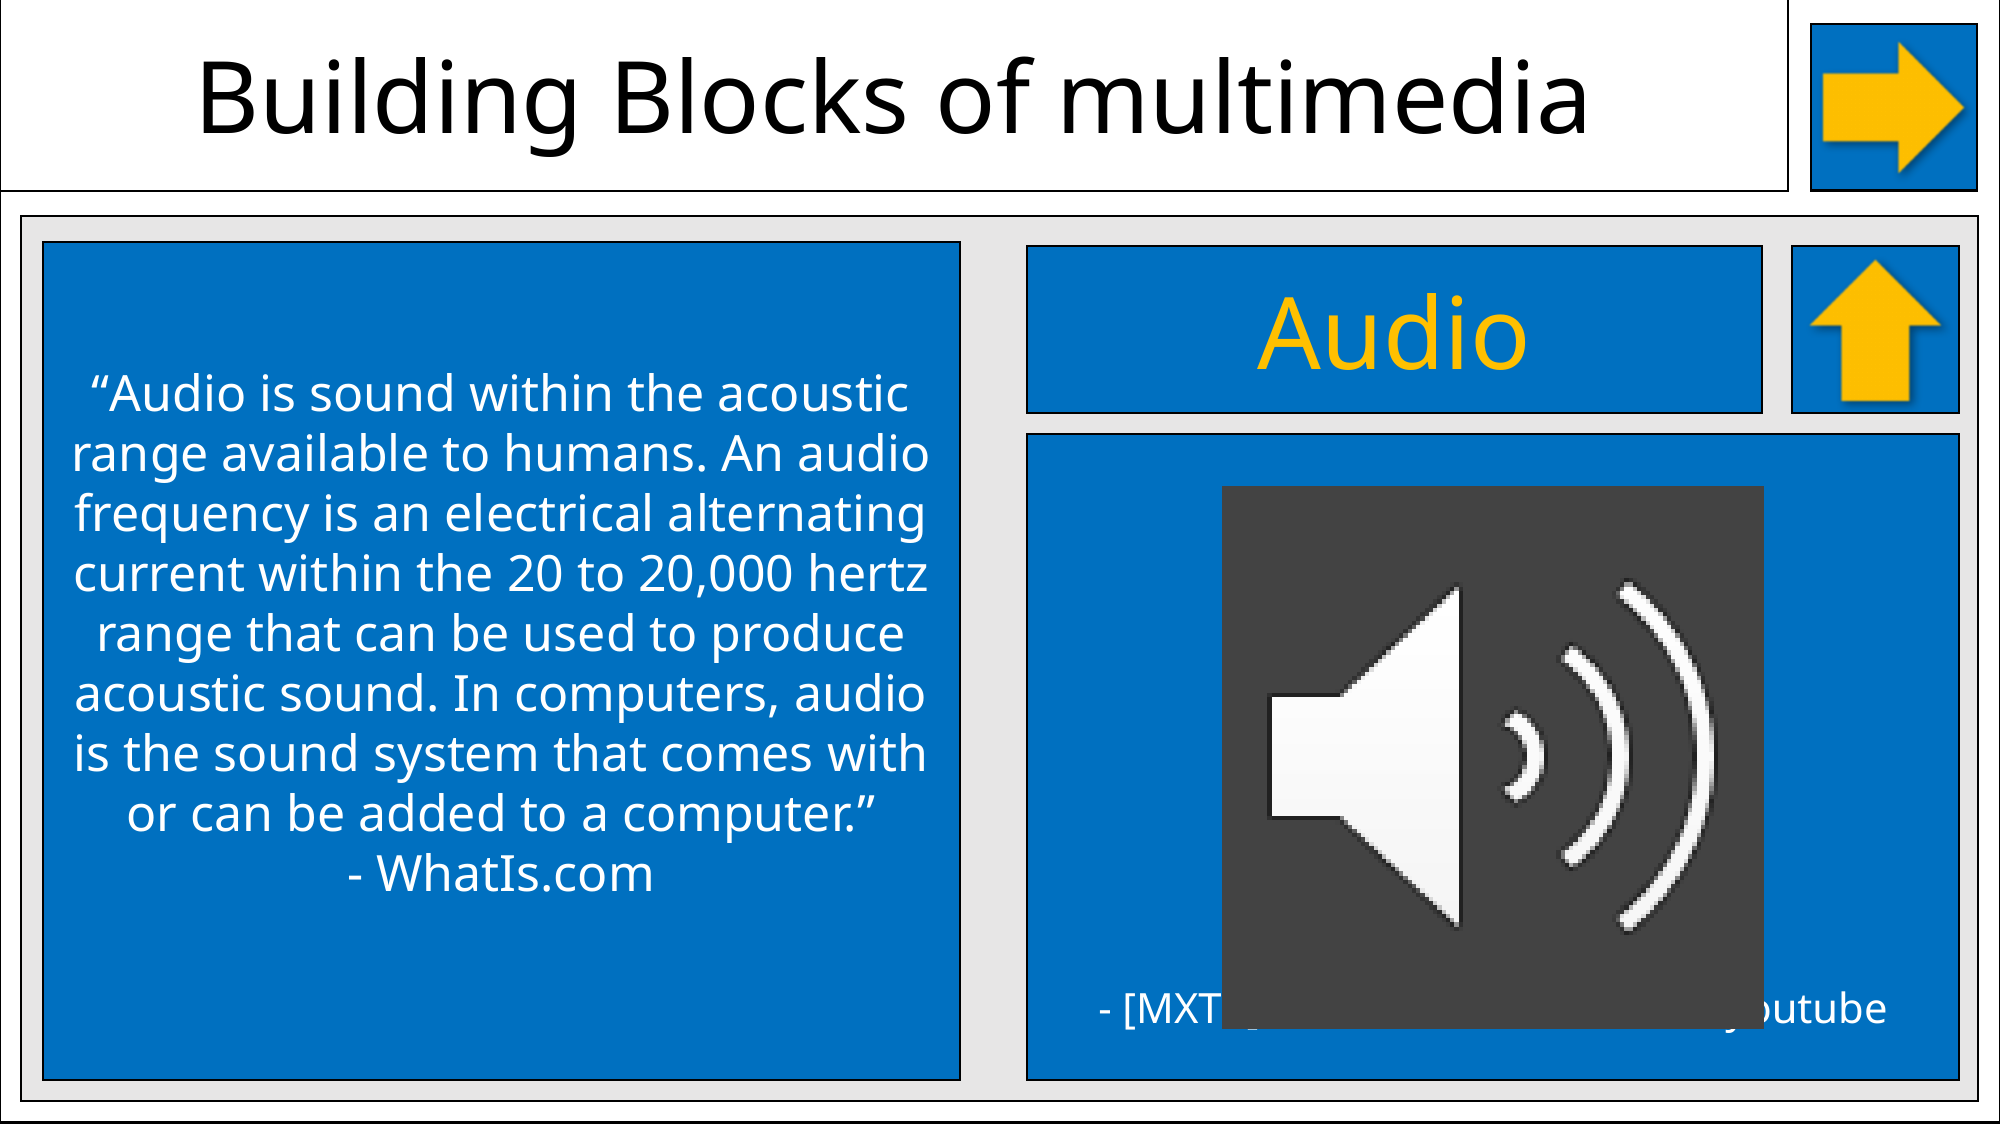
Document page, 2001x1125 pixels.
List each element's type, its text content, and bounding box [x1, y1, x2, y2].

text_box [0, 0, 2000, 1124]
picture [1220, 484, 1766, 1030]
text_box [1822, 40, 1963, 173]
text_box [1810, 23, 1978, 192]
text_box [20, 215, 1979, 1102]
text_box “Audio is sound within the acoustic range available to humans. An audio frequency is an electrical alternating current within the 20 to 20,000 hertz range that can be used to produce acoustic sound. In computers, audio is the sound system that comes with or can be added to a computer.” - WhatIs.com [42, 241, 961, 1081]
text_box [1791, 245, 1960, 414]
text_box Audio [1026, 245, 1763, 414]
text_box Building Blocks of multimedia [0, 0, 1789, 192]
text_box - [MXTP] OFFICIAL introduction; youtube [1026, 433, 1960, 1081]
text_box [1811, 261, 1940, 401]
